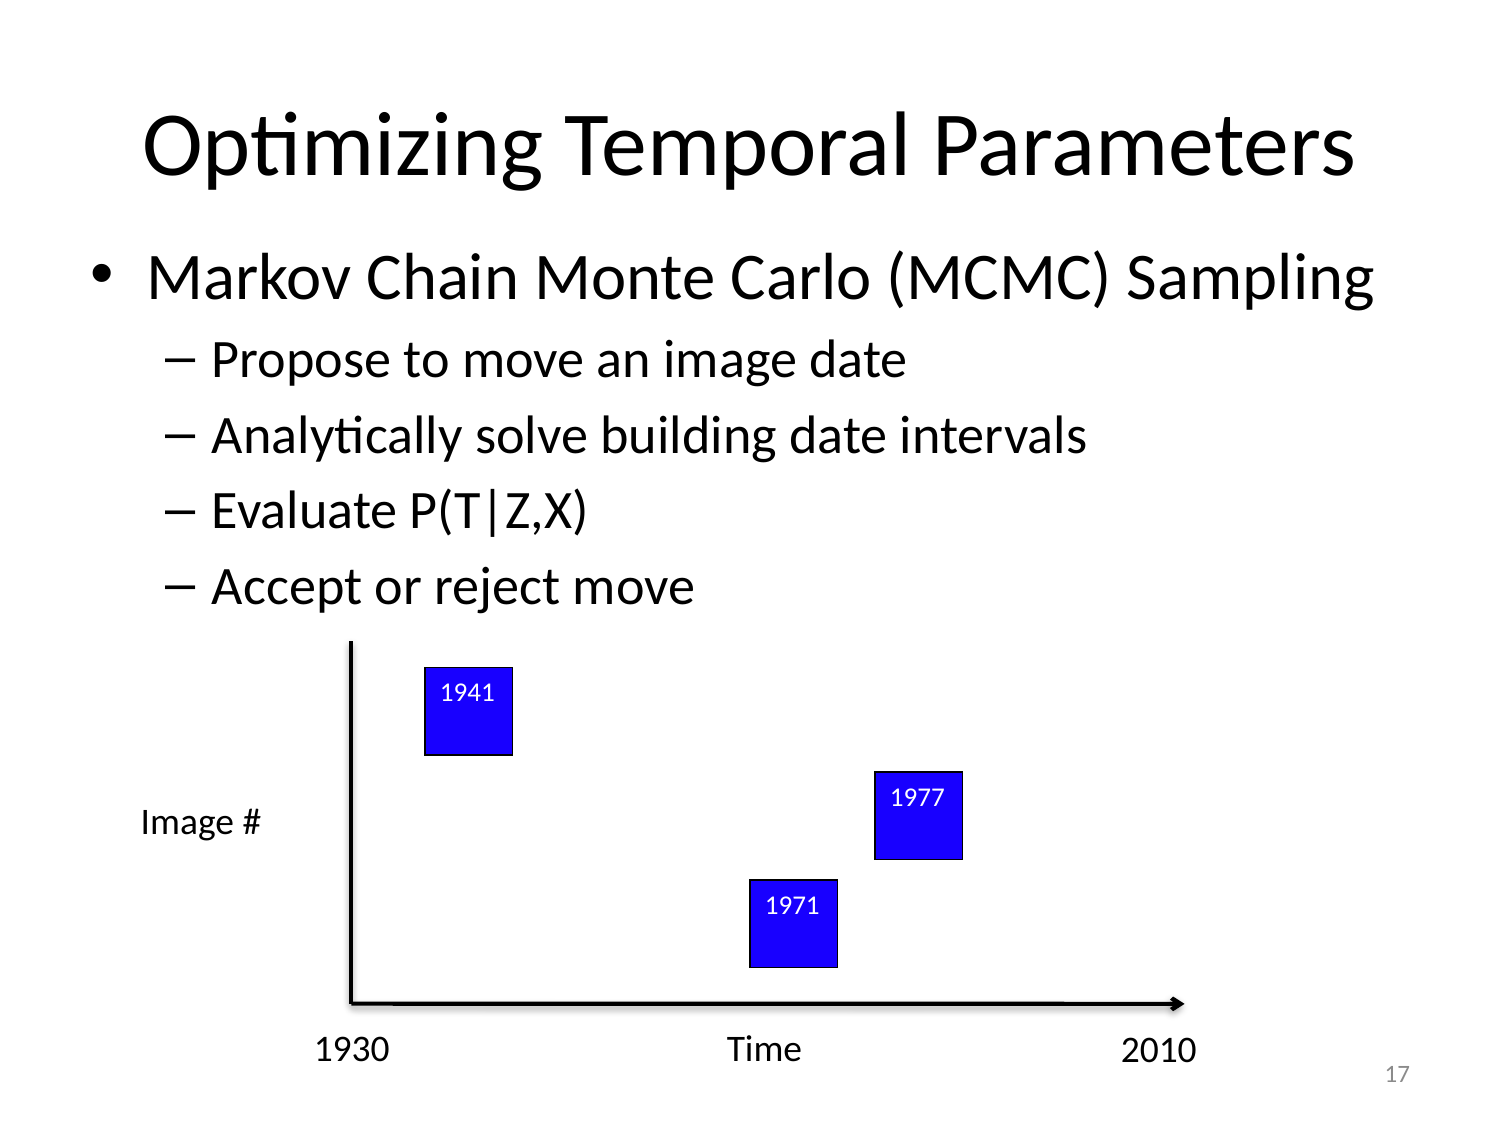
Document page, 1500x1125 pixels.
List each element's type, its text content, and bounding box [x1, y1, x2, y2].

text_box Time [712, 1016, 818, 1076]
text_box 1930 [299, 1016, 405, 1076]
title Optimizing Temporal Parameters [75, 45, 1425, 224]
text_box 2010 [1106, 1017, 1212, 1078]
slide_number 17 [1074, 1042, 1425, 1103]
list Markov Chain Monte Carlo (MCMC) Sampling Propose to move an image date Analytically solve building date intervals Evaluate P(T|Z,X) Accept or reject move [75, 224, 1425, 968]
